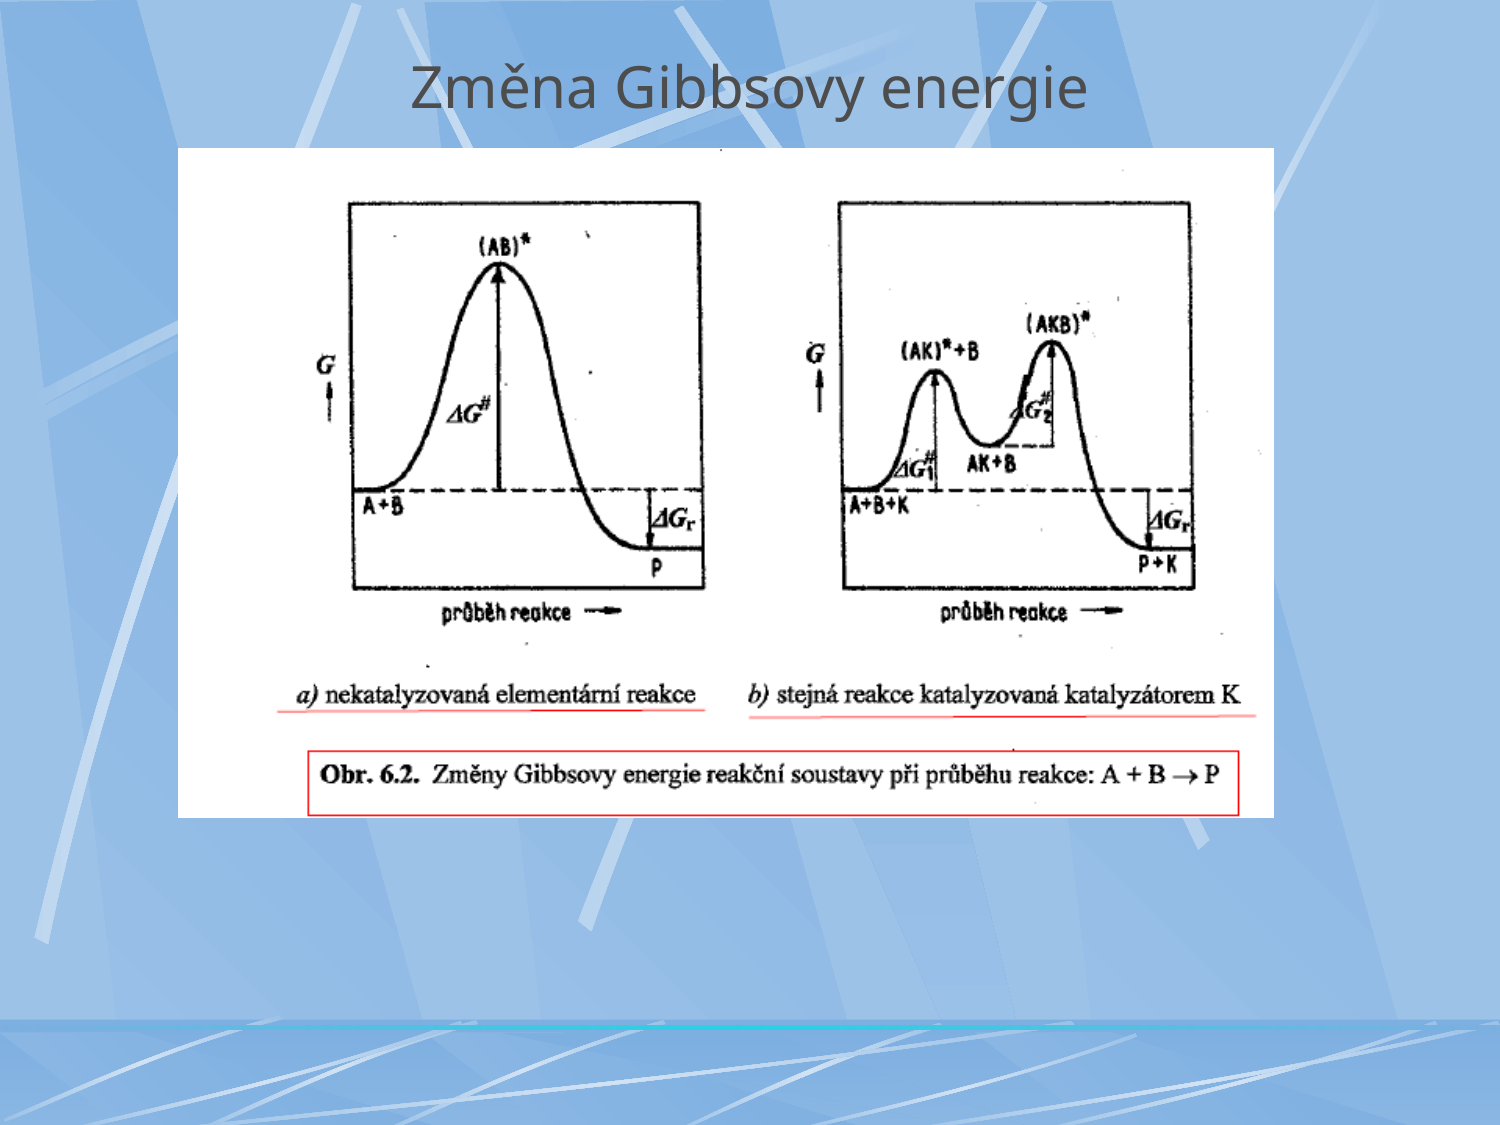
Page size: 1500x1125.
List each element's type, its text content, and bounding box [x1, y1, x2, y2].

title Změna Gibbsovy energie [112, 42, 1388, 129]
picture [178, 148, 1274, 818]
